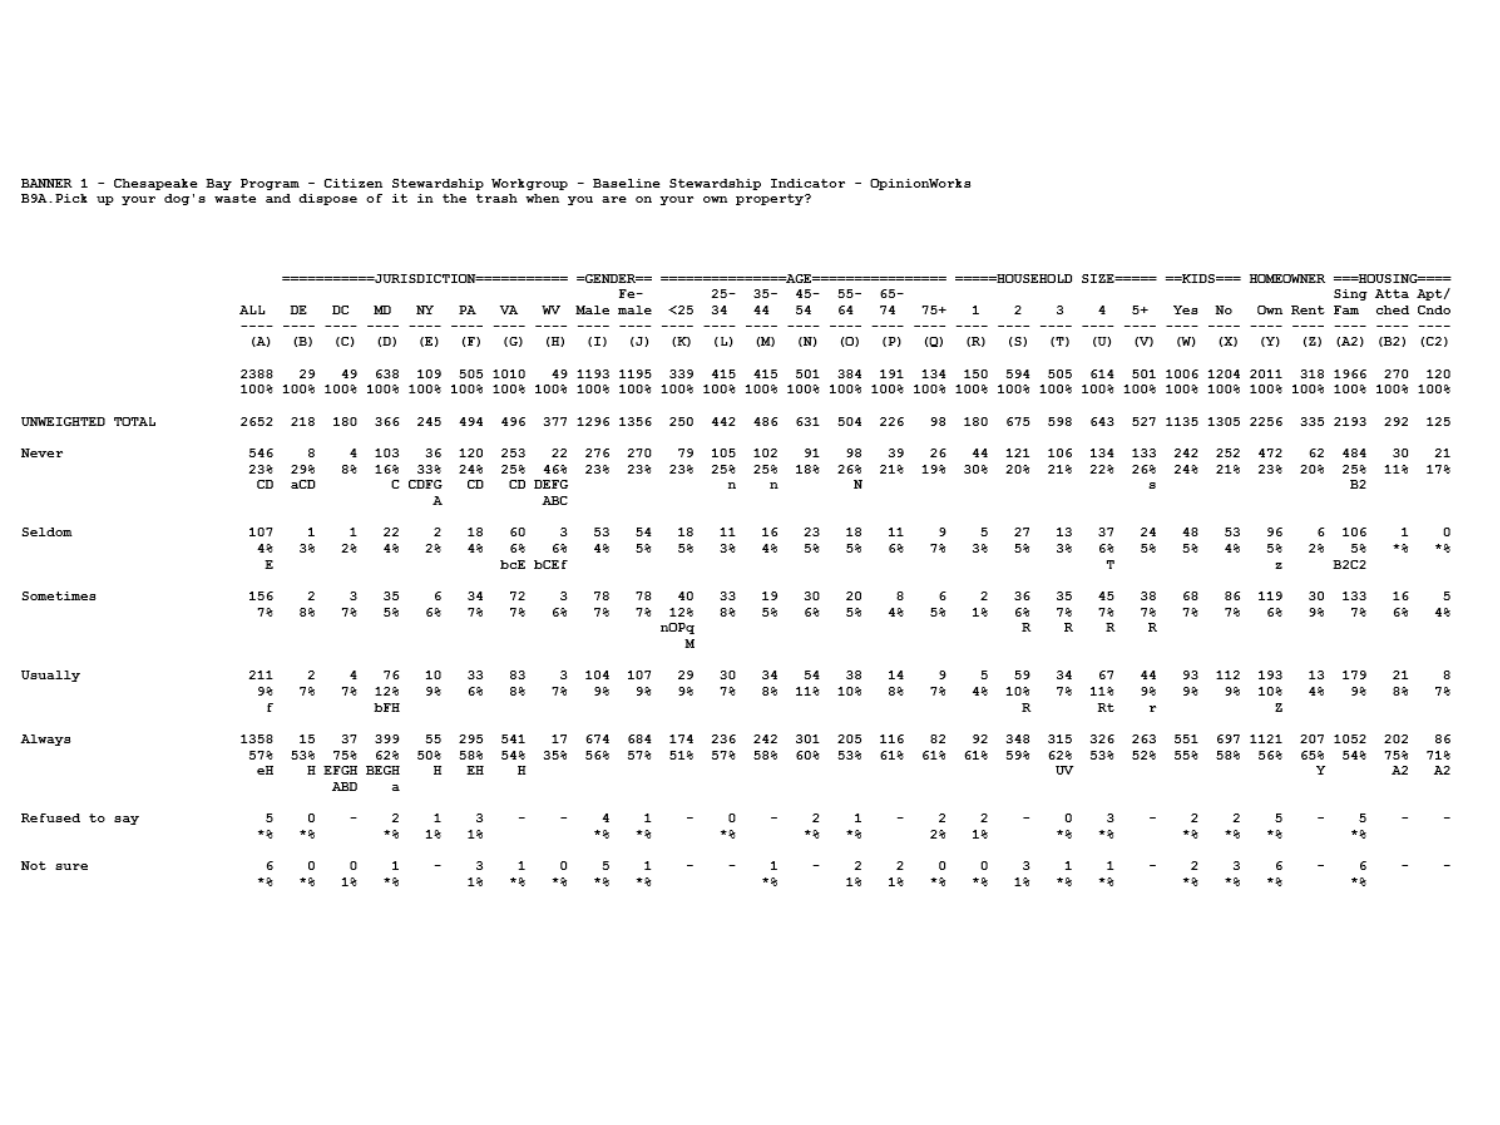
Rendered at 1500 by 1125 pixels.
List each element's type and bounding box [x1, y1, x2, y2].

picture [12, 162, 1474, 901]
